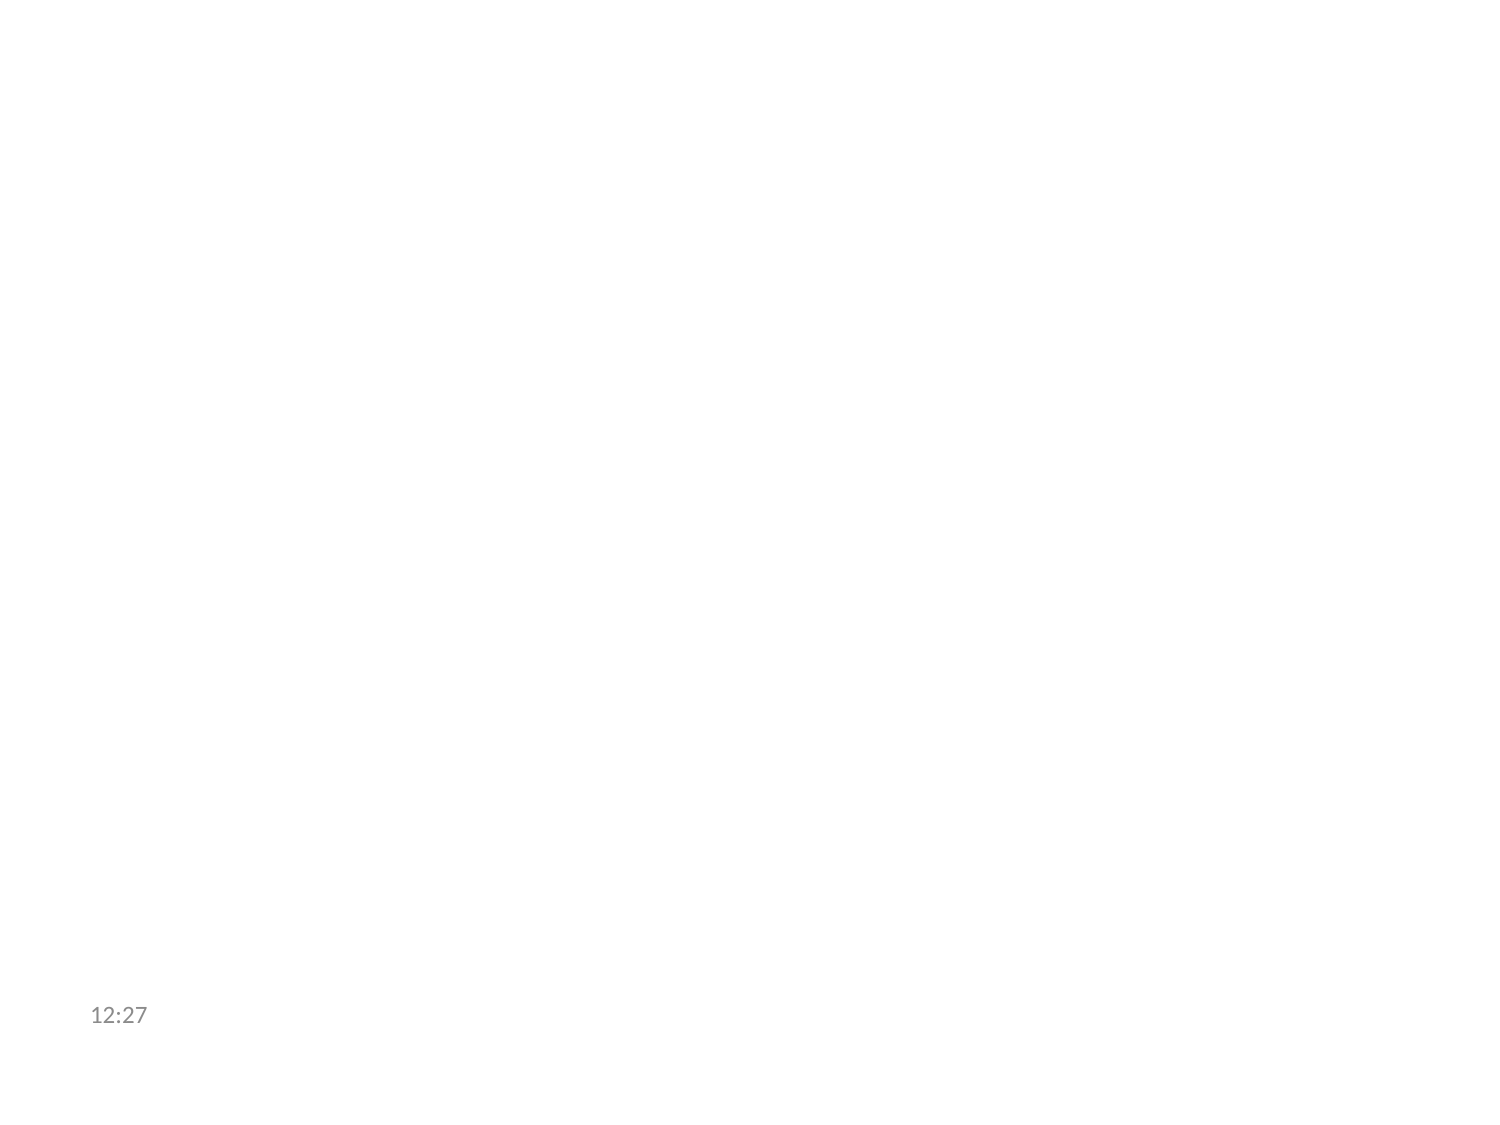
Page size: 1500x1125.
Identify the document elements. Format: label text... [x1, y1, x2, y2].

text_box 15:35 [75, 983, 425, 1044]
